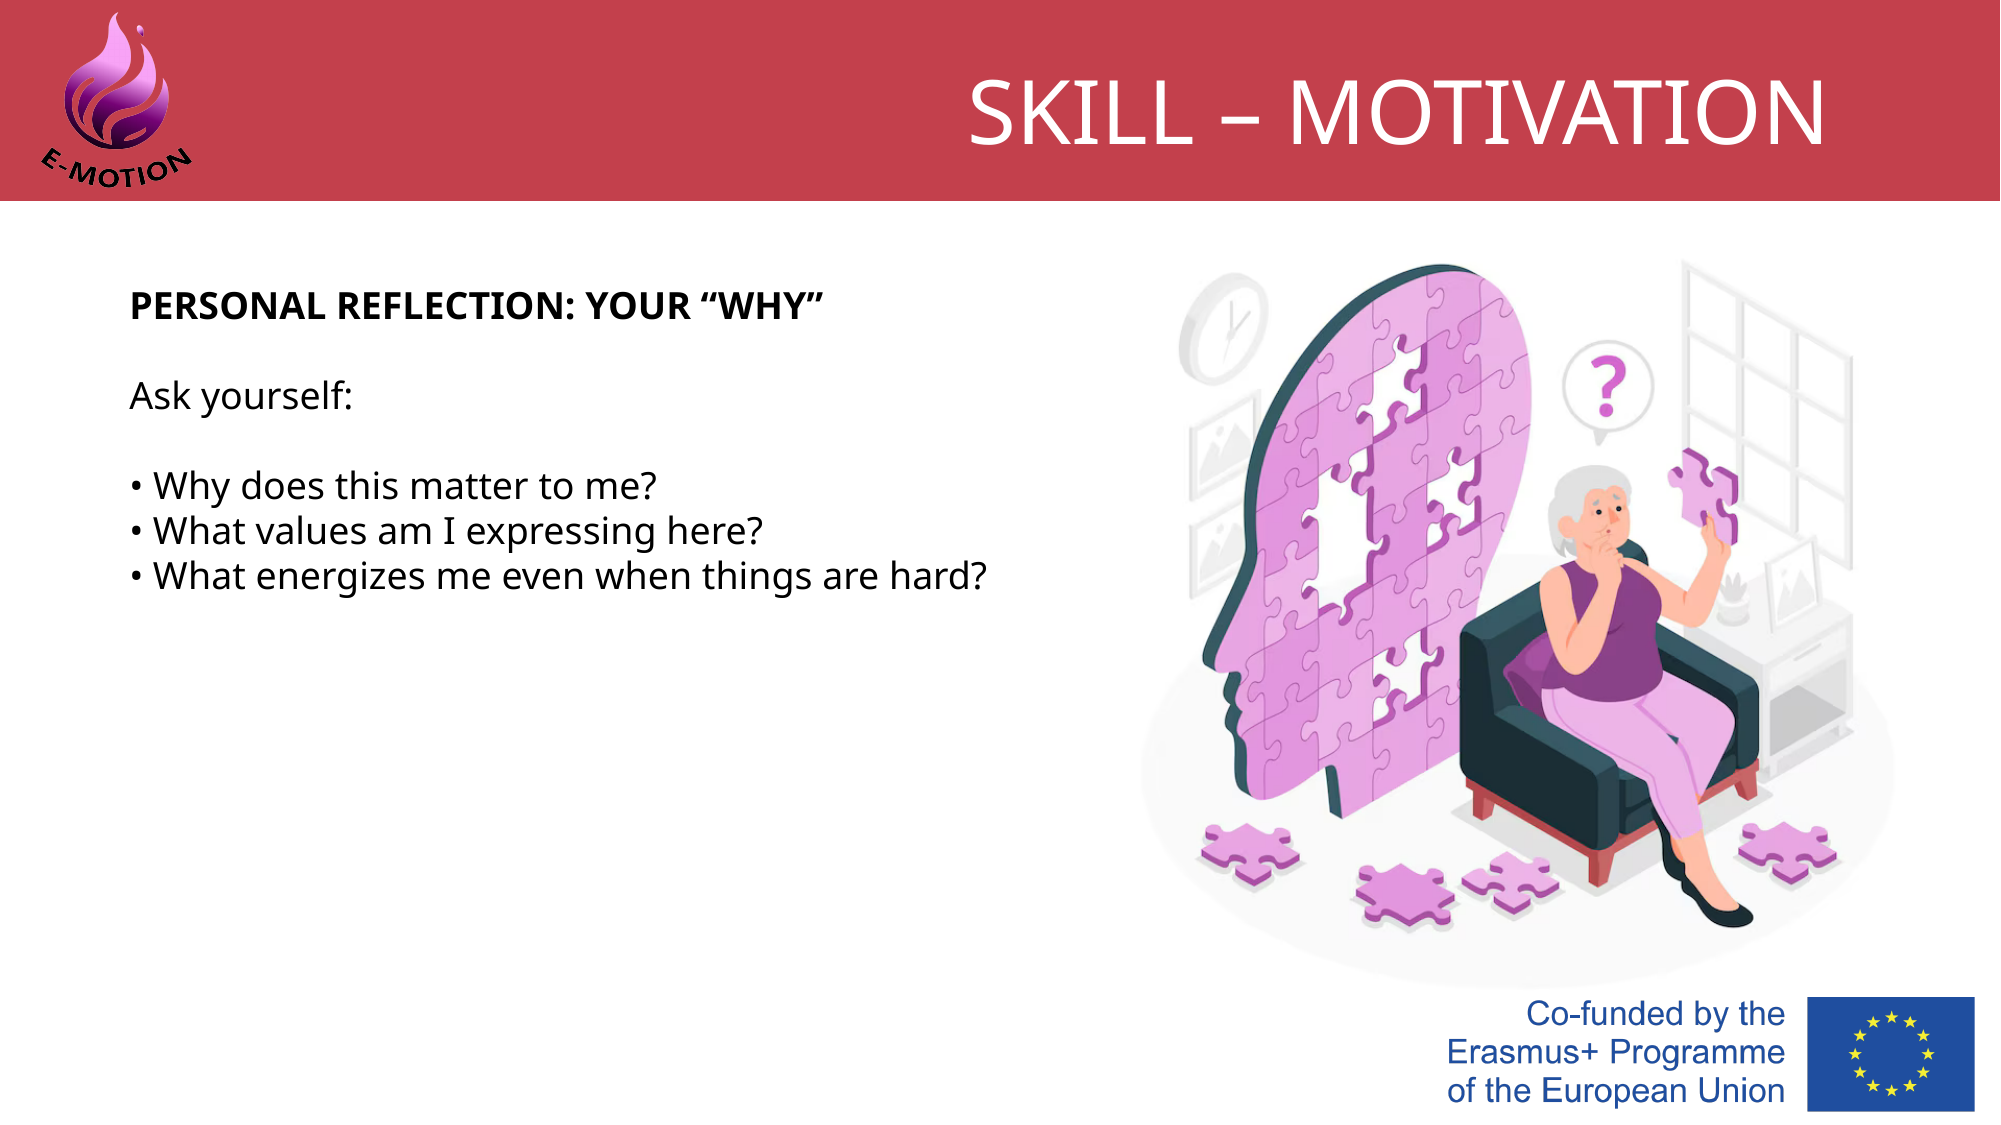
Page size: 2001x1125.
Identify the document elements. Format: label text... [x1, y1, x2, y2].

text_box PERSONAL REFLECTION: YOUR “WHY” Ask yourself: • Why does this matter to me? • What values am I expressing here? • What energizes me even when things are hard? [114, 274, 1128, 605]
picture [1132, 222, 1904, 994]
text_box SKILL – MOTIVATION [587, 48, 1846, 324]
picture [0, 0, 253, 247]
